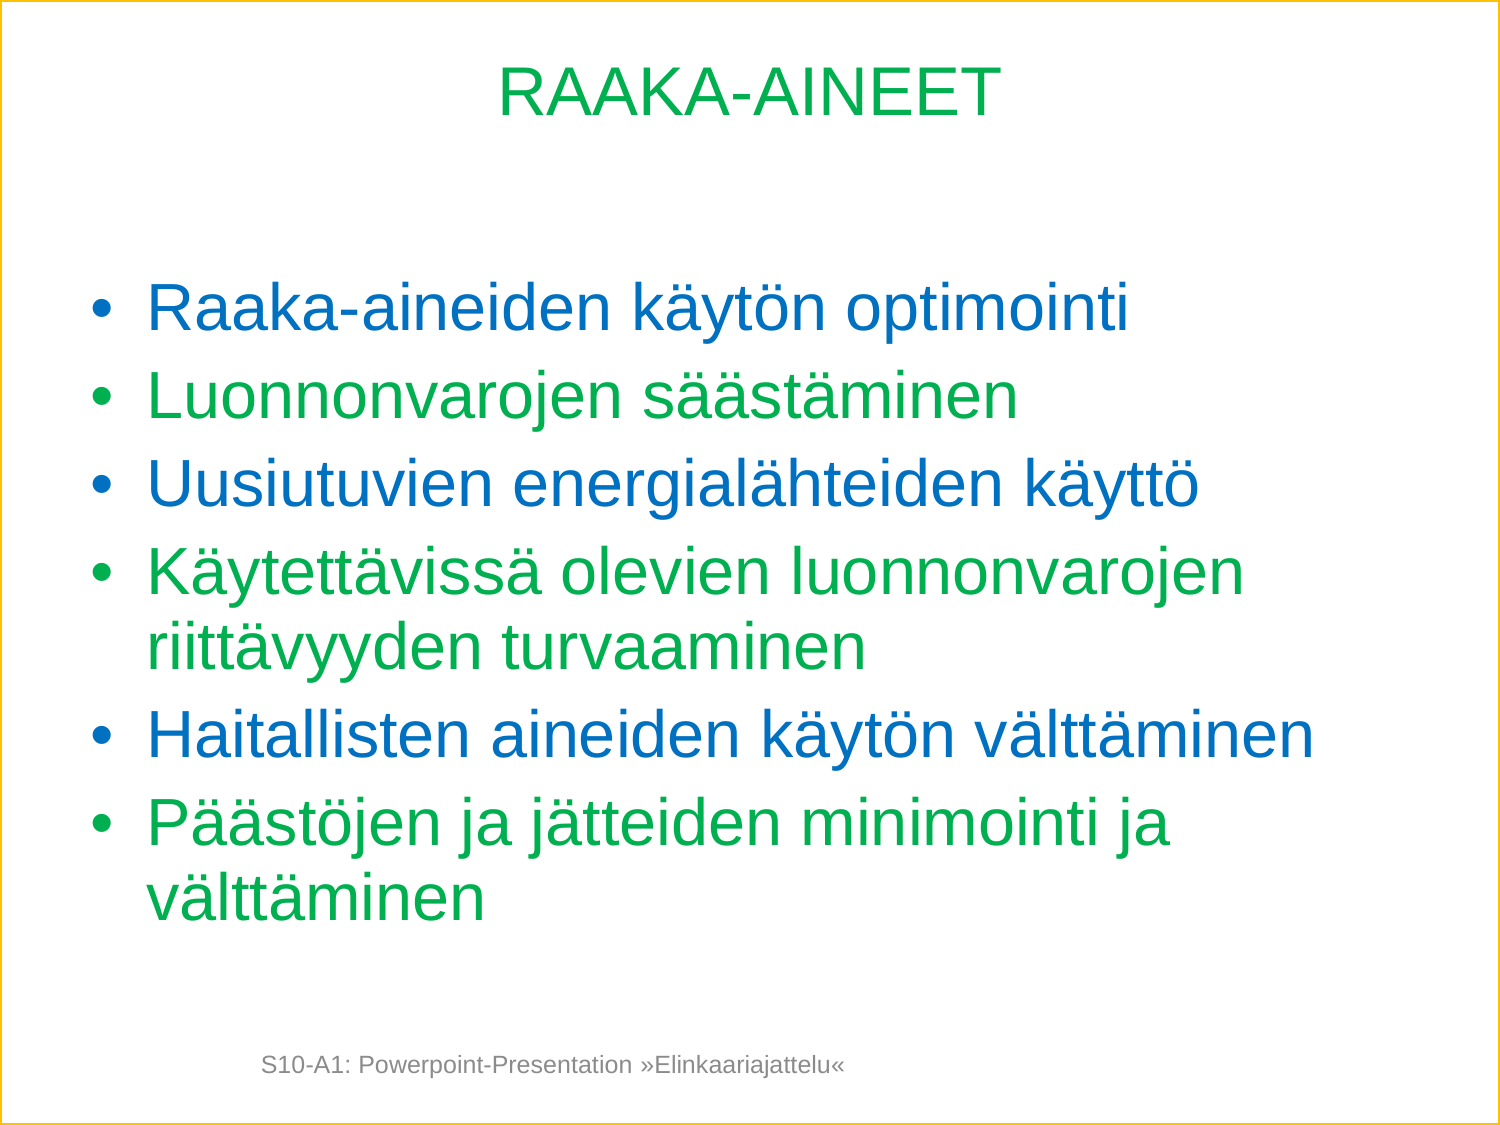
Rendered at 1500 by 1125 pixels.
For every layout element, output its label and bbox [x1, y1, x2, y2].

text_box [0, 0, 1500, 1125]
